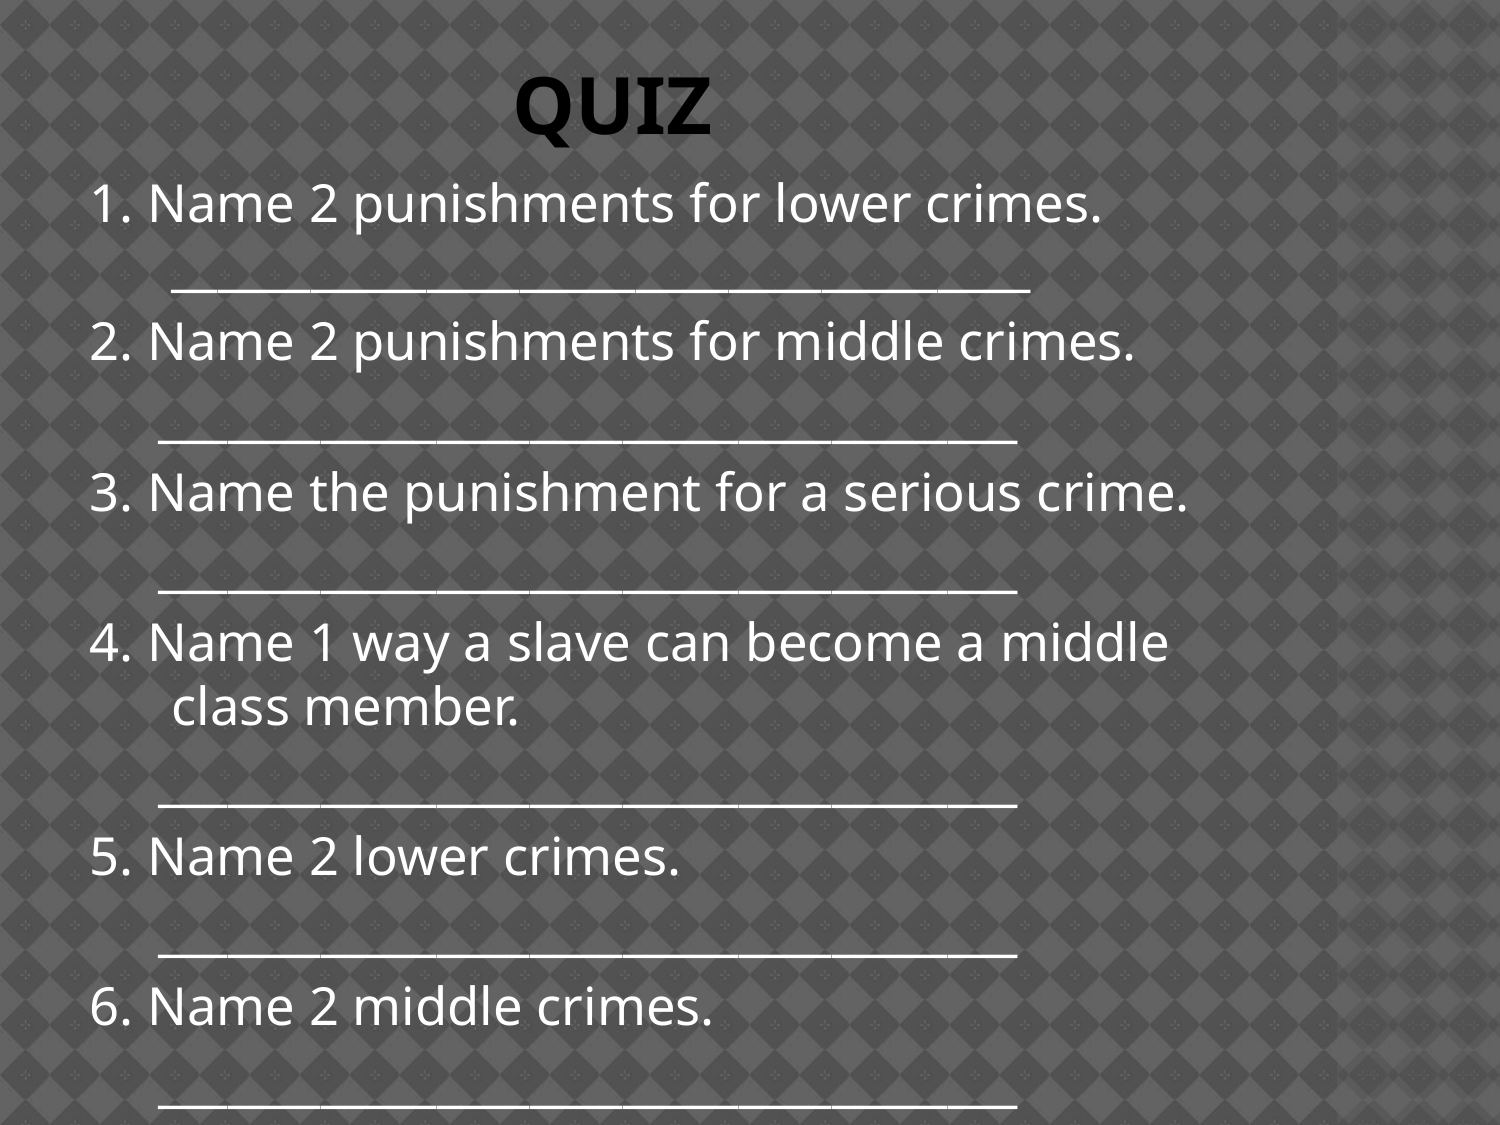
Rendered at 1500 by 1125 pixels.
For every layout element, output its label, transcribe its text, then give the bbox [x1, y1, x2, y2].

list 1. Name 2 punishments for lower crimes. _____________________________________ 2. Name 2 punishments for middle crimes. _____________________________________ 3. Name the punishment for a serious crime. _____________________________________ 4. Name 1 way a slave can become a middle class member. _____________________________________ 5. Name 2 lower crimes. _____________________________________ 6. Name 2 middle crimes. _____________________________________ [75, 162, 1263, 1125]
title Quiz [75, 0, 1263, 150]
